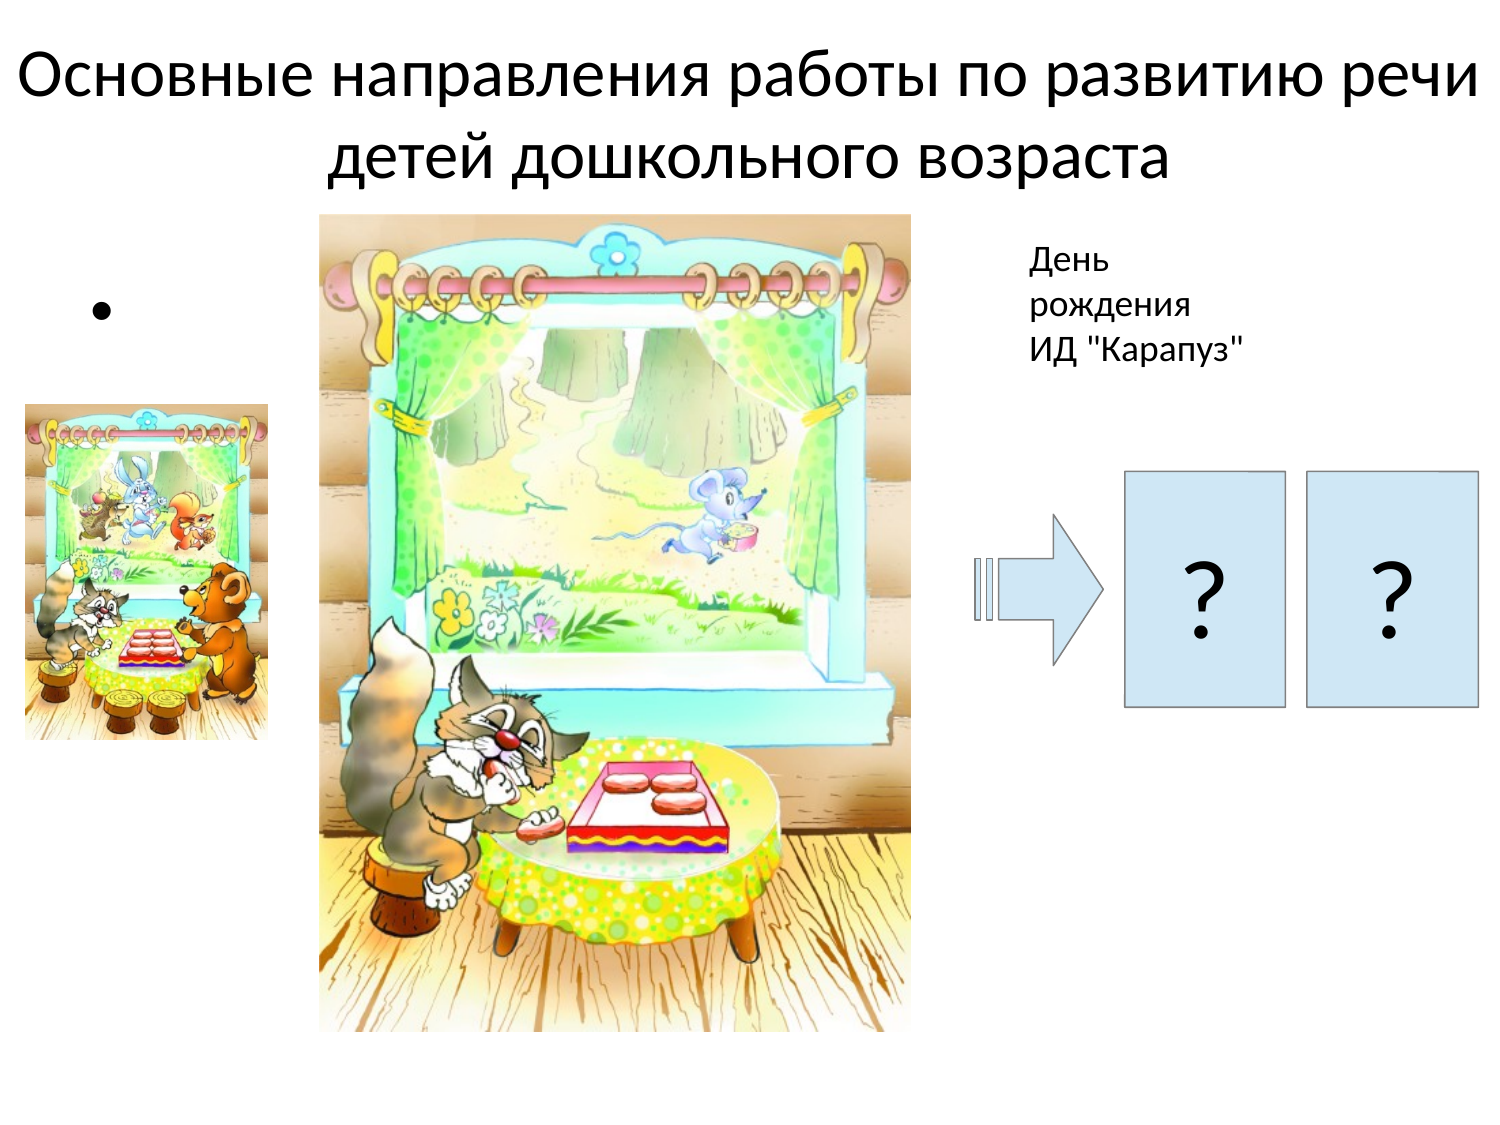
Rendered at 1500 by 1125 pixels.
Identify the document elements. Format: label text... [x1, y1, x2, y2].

text_box ? [1124, 471, 1286, 708]
subtitle [916, 262, 1425, 1005]
text_box [974, 558, 981, 620]
text_box [998, 514, 1104, 666]
subtitle [75, 262, 313, 1005]
text_box [986, 558, 993, 620]
text_box Основные направления работы по развитию речи детей дошкольного возраста [10, 0, 1490, 215]
text_box ? [1306, 471, 1479, 708]
picture [319, 214, 912, 1032]
text_box День рождения ИД "Карапуз" [1015, 224, 1286, 315]
picture [25, 404, 269, 740]
